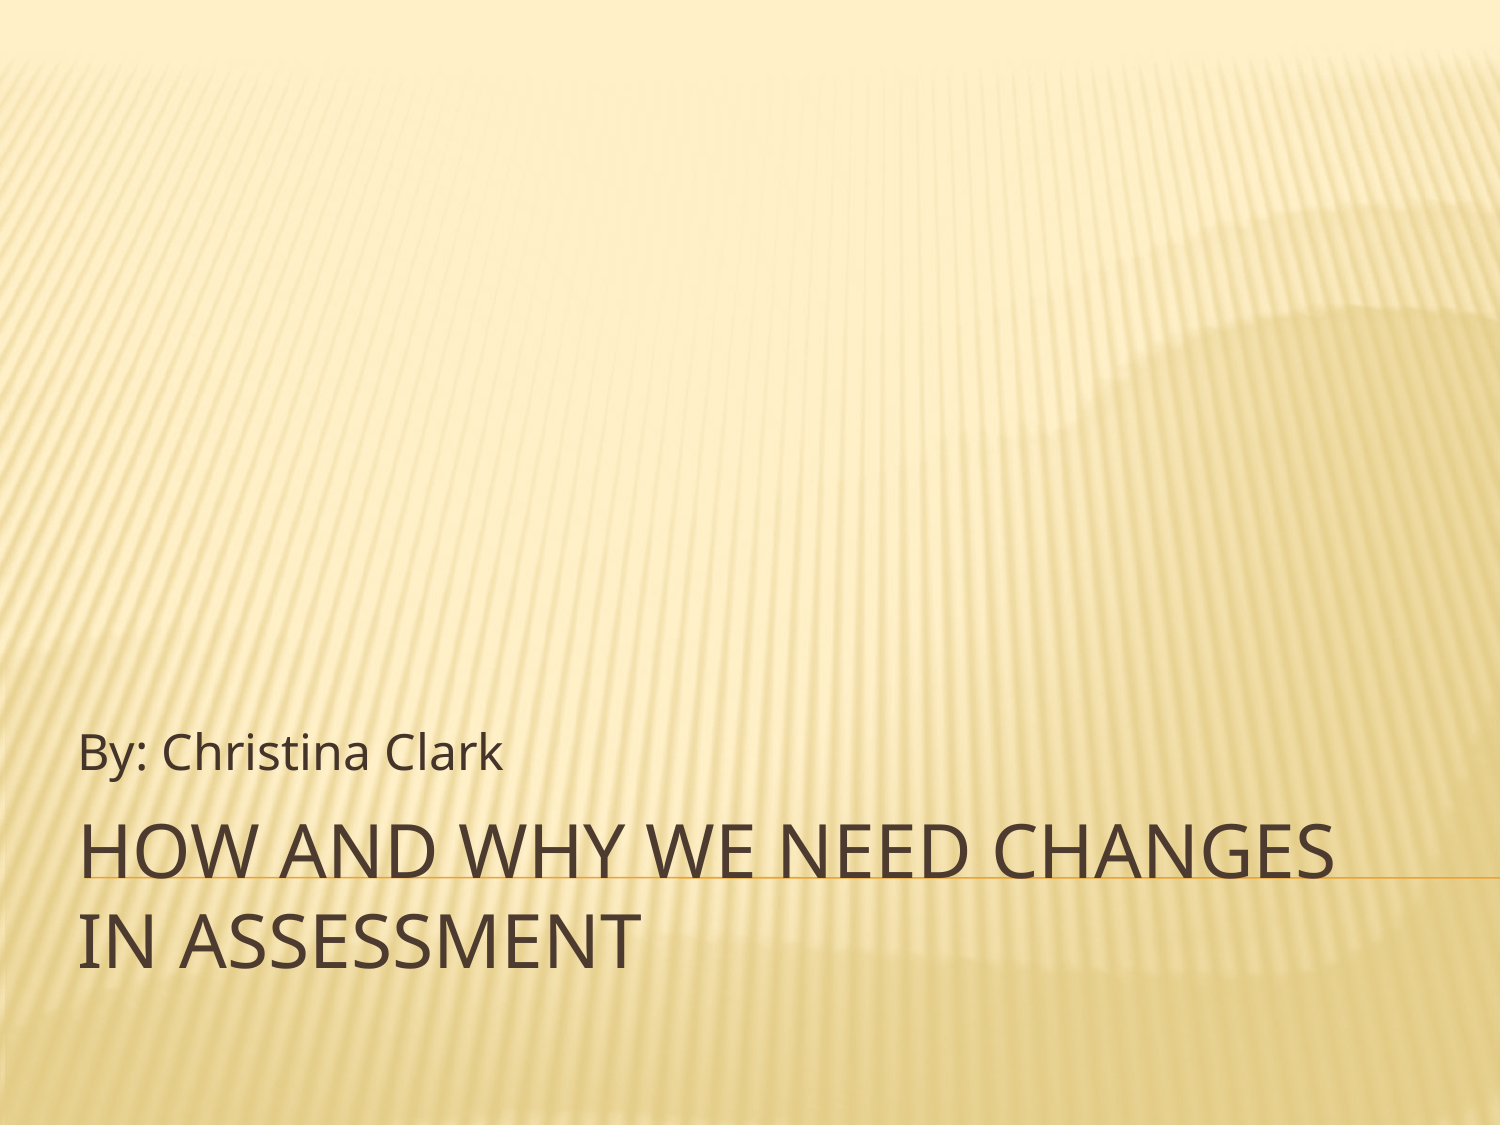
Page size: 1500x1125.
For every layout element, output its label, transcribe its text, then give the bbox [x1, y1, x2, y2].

title How and why we need changes in assessment [62, 796, 1450, 997]
subtitle By: Christina Clark [62, 637, 1450, 788]
